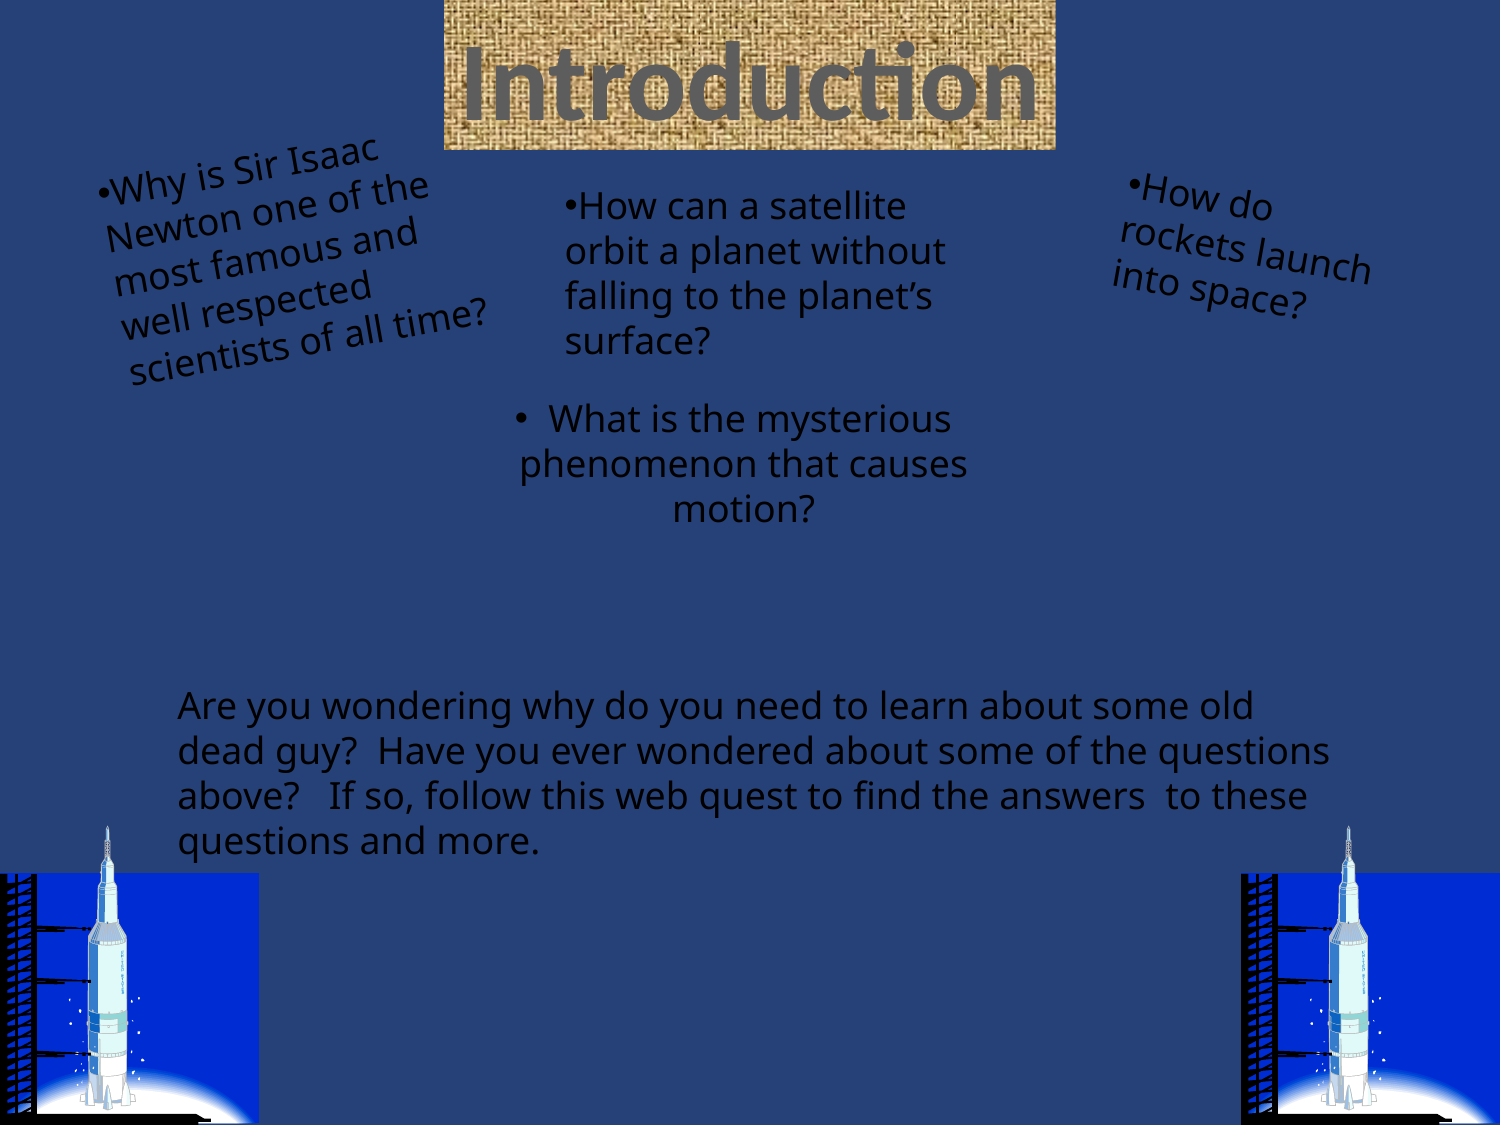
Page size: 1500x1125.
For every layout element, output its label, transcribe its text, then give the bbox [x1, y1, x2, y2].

text_box How can a satellite orbit a planet without falling to the planet’s surface? [549, 174, 1013, 370]
picture [0, 825, 260, 1125]
text_box Introduction [444, 0, 1056, 150]
text_box Why is Sir Isaac Newton one of the most famous and well respected scientists of all time? [77, 97, 514, 404]
text_box How do rockets launch into space? [1093, 150, 1415, 350]
text_box Are you wondering why do you need to learn about some old dead guy? Have you ever wondered about some of the questions above? If so, follow this web quest to find the answers to these questions and more. [162, 674, 1363, 870]
text_box What is the mysterious phenomenon that causes motion? [500, 387, 988, 538]
picture [1240, 825, 1500, 1125]
